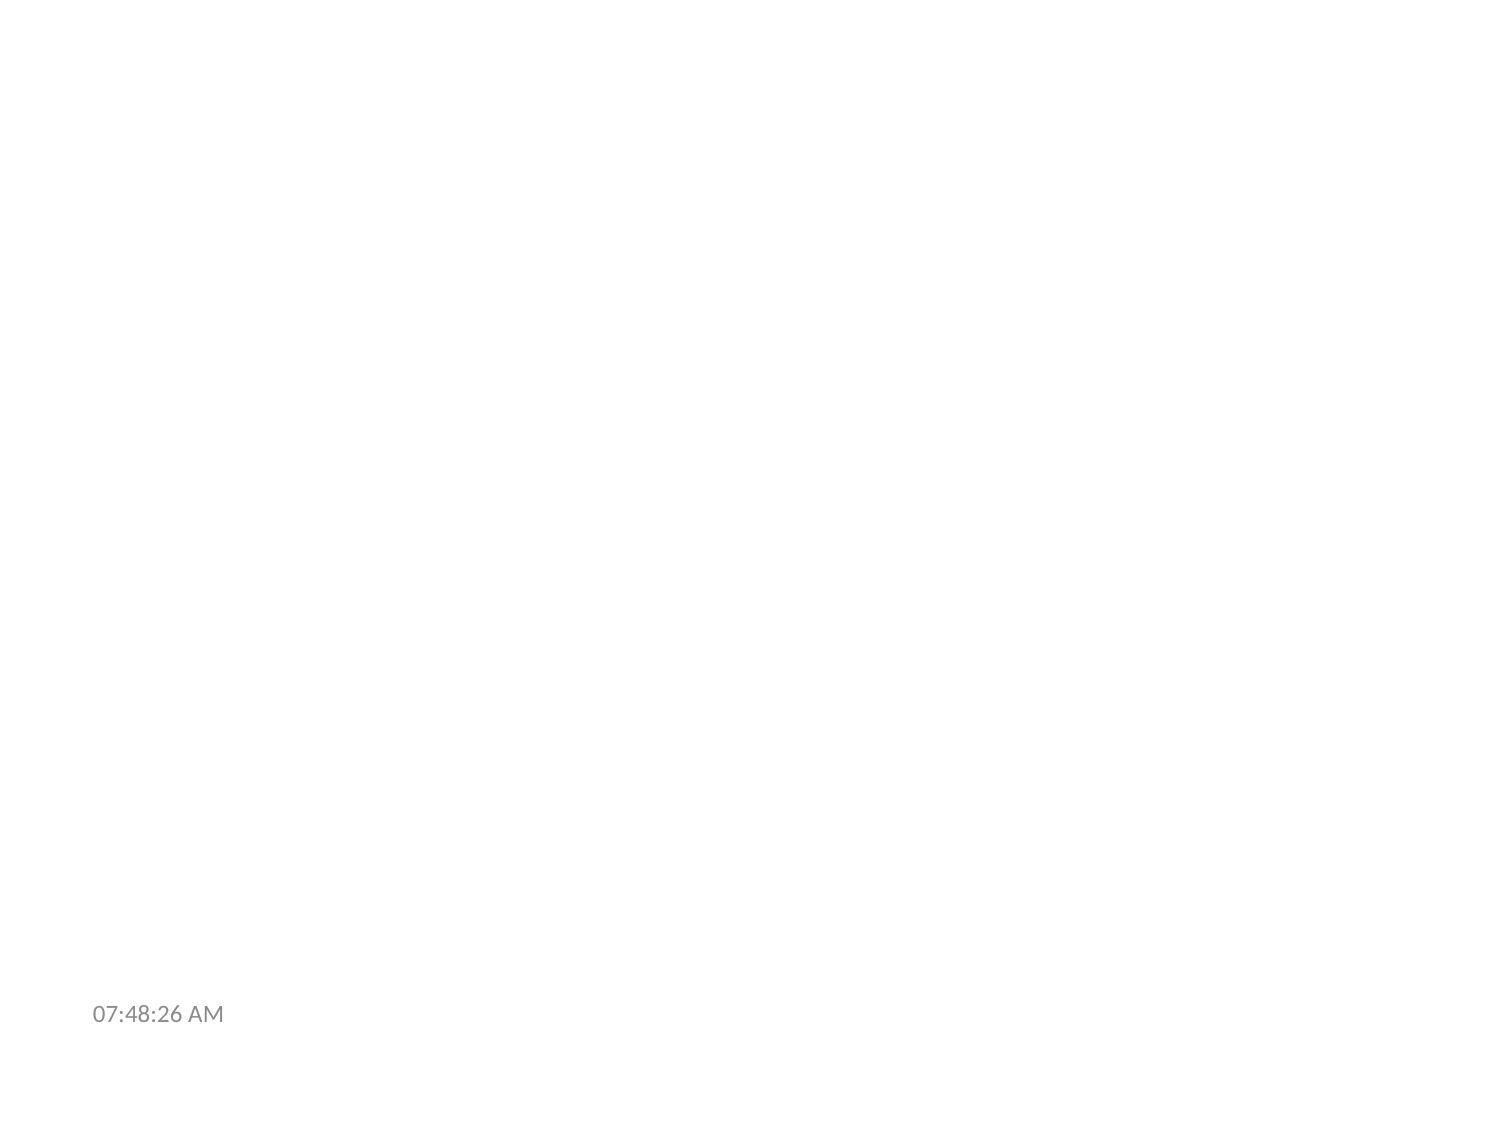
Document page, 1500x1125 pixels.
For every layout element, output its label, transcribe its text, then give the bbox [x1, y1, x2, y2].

text_box 3:35:09 PM [77, 982, 428, 1043]
